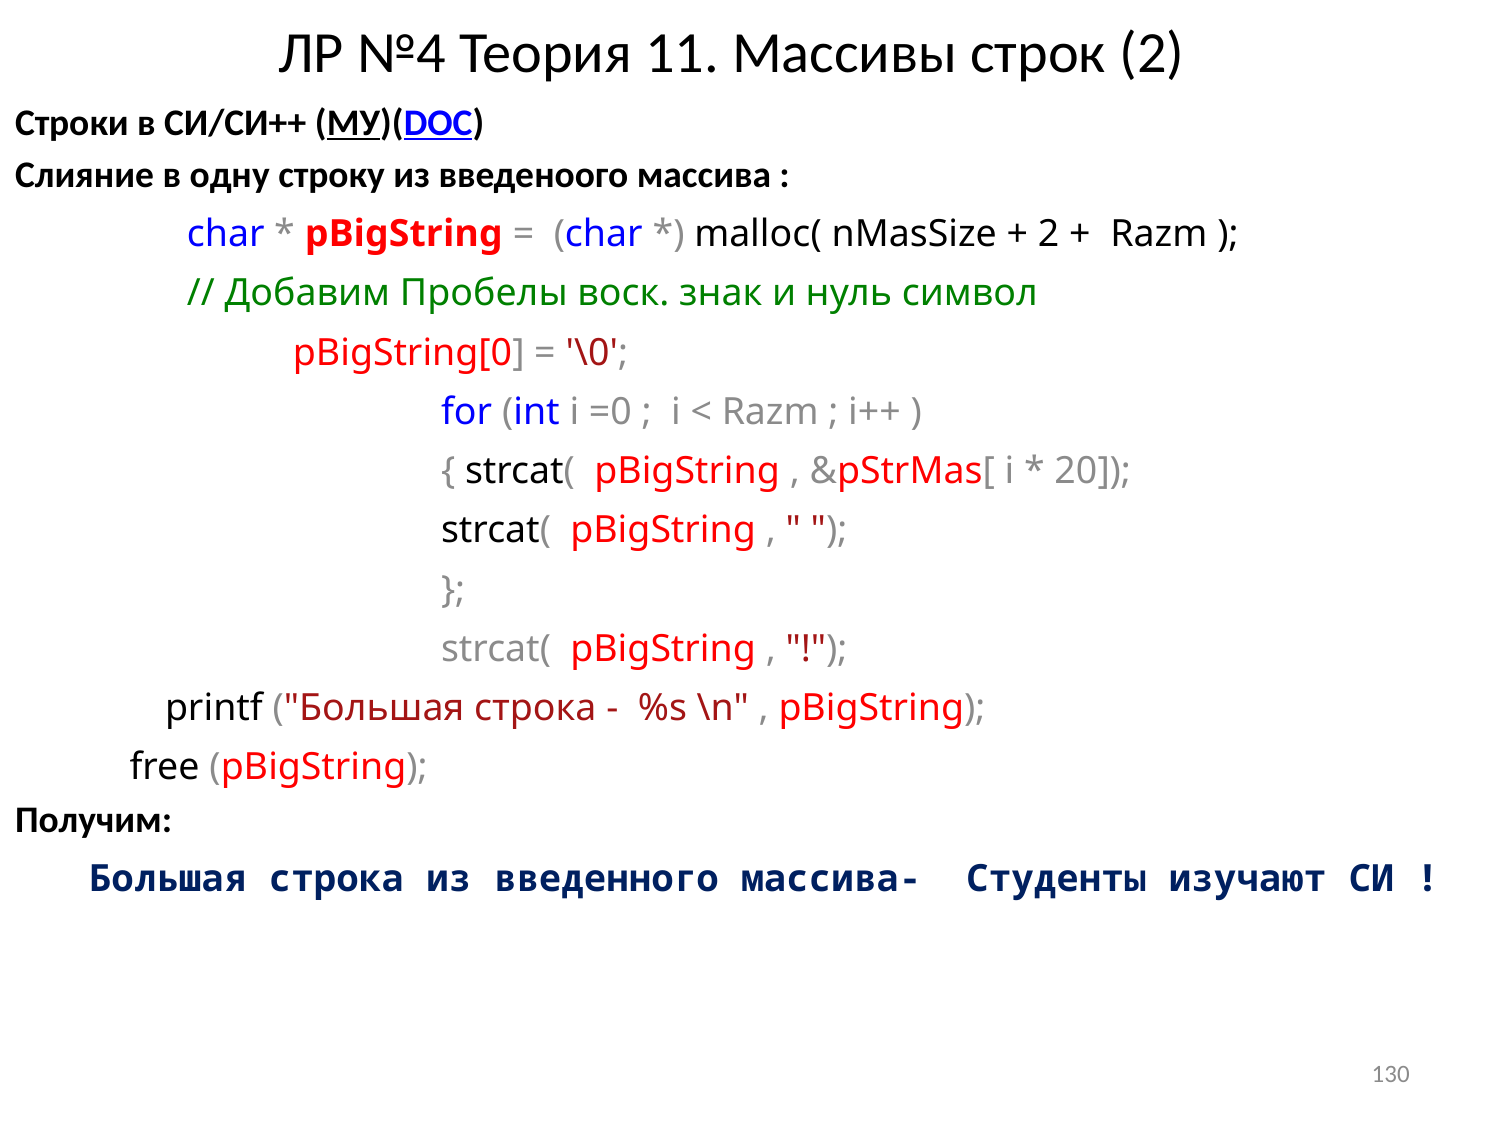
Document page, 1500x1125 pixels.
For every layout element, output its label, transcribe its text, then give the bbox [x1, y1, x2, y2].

slide_number 130 [1074, 1042, 1425, 1103]
title ЛР №4 Теория 11. Массивы строк (2) [159, 2, 1317, 89]
text_box Строки в СИ/СИ++ (МУ)(DOC) Слияние в одну строку из введеноого массива : char * pBigString = (char *) malloc( nMasSize + 2 + Razm ); // Добавим Пробелы воск. знак и нуль символ pBigString[0] = '\0'; for (int i =0 ; i < Razm ; i++ ) { strcat( pBigString , &pStrMas[ i * 20]); strcat( pBigString , " "); }; strcat( pBigString , "!"); printf ("Большая строка - %s \n" , pBigString); free (pBigString); Получим: Большая строка из введенного массива- Студенты изучают СИ ! [0, 89, 1500, 1000]
